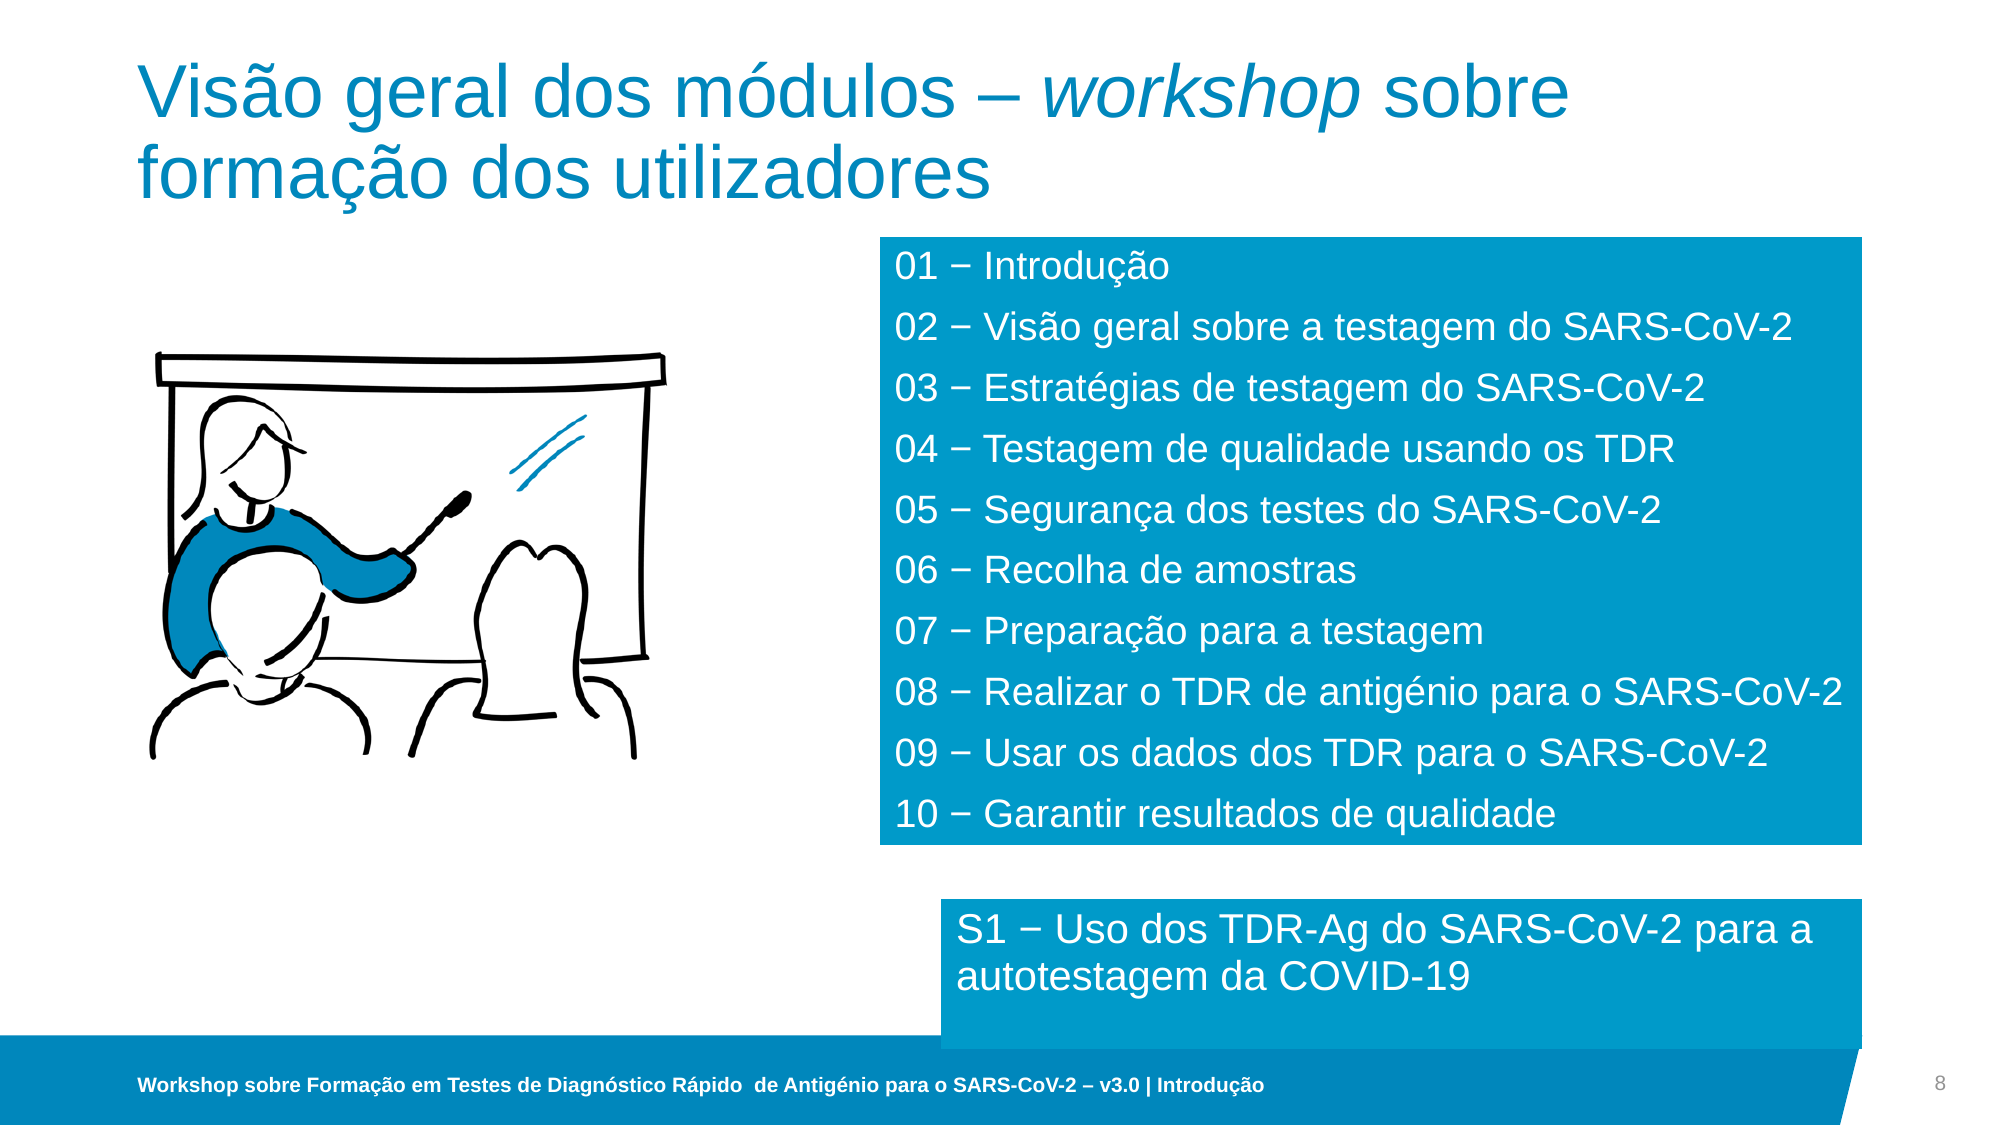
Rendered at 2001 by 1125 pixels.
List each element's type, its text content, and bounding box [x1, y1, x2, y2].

footer Workshop sobre Formação em Testes de Diagnóstico Rápido de Antigénio para o SARS-CoV-2 – v3.0 | Introdução [137, 1042, 1364, 1125]
slide_number 8 [1862, 1035, 1947, 1125]
table_cell 08 − Realizar o TDR de antigénio para o SARS-CoV-2 [880, 662, 1862, 723]
picture [115, 307, 726, 783]
table_cell 09 − Usar os dados dos TDR para o SARS-CoV-2 [880, 723, 1862, 784]
table_cell 03 − Estratégias de testagem do SARS-CoV-2 [880, 358, 1862, 419]
table_header S1 − Uso dos TDR-Ag do SARS-CoV-2 para a autotestagem da COVID-19 [941, 899, 1862, 1049]
table_cell 06 − Recolha de amostras [880, 541, 1862, 602]
table_cell 04 − Testagem de qualidade usando os TDR [880, 419, 1862, 480]
table_cell 07 − Preparação para a testagem [880, 602, 1862, 662]
title Visão geral dos módulos – workshop sobre formação dos utilizadores [137, 59, 1677, 215]
table_header 01 − Introdução [880, 237, 1862, 298]
table_cell 10 − Garantir resultados de qualidade [880, 784, 1862, 845]
table_cell 05 − Segurança dos testes do SARS-CoV-2 [880, 480, 1862, 541]
table_cell 02 − Visão geral sobre a testagem do SARS-CoV-2 [880, 298, 1862, 358]
